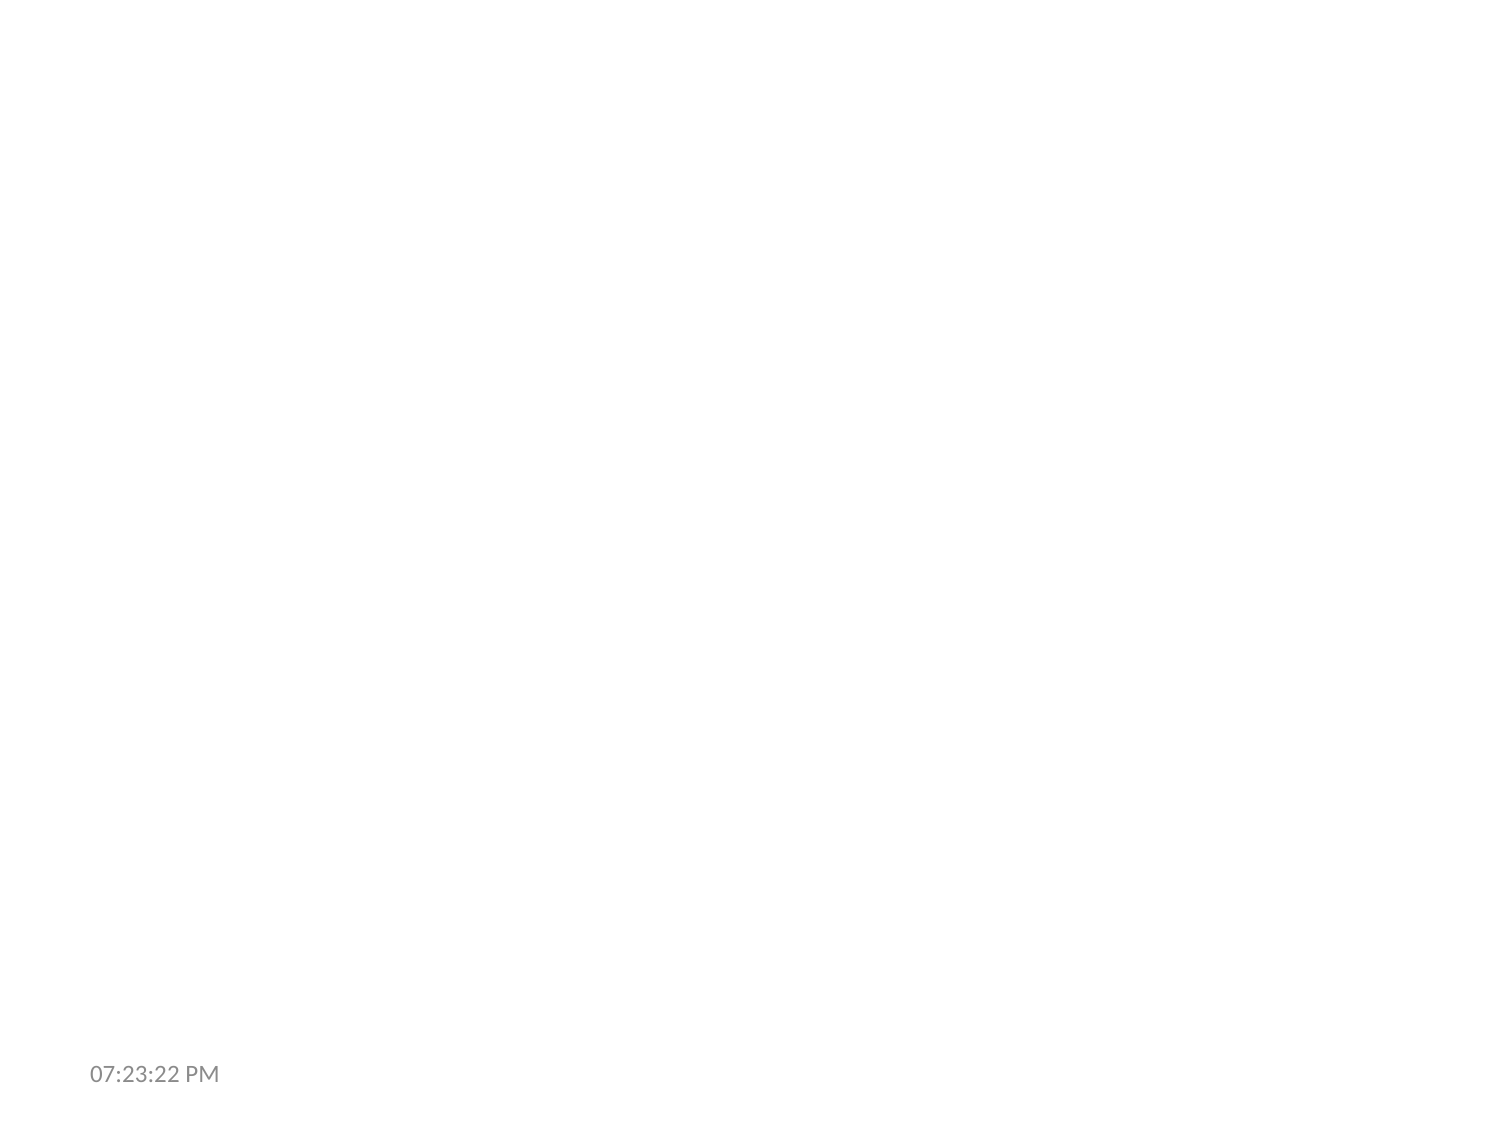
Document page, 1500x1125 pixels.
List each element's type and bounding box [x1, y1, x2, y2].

slide_number [75, 1042, 425, 1103]
